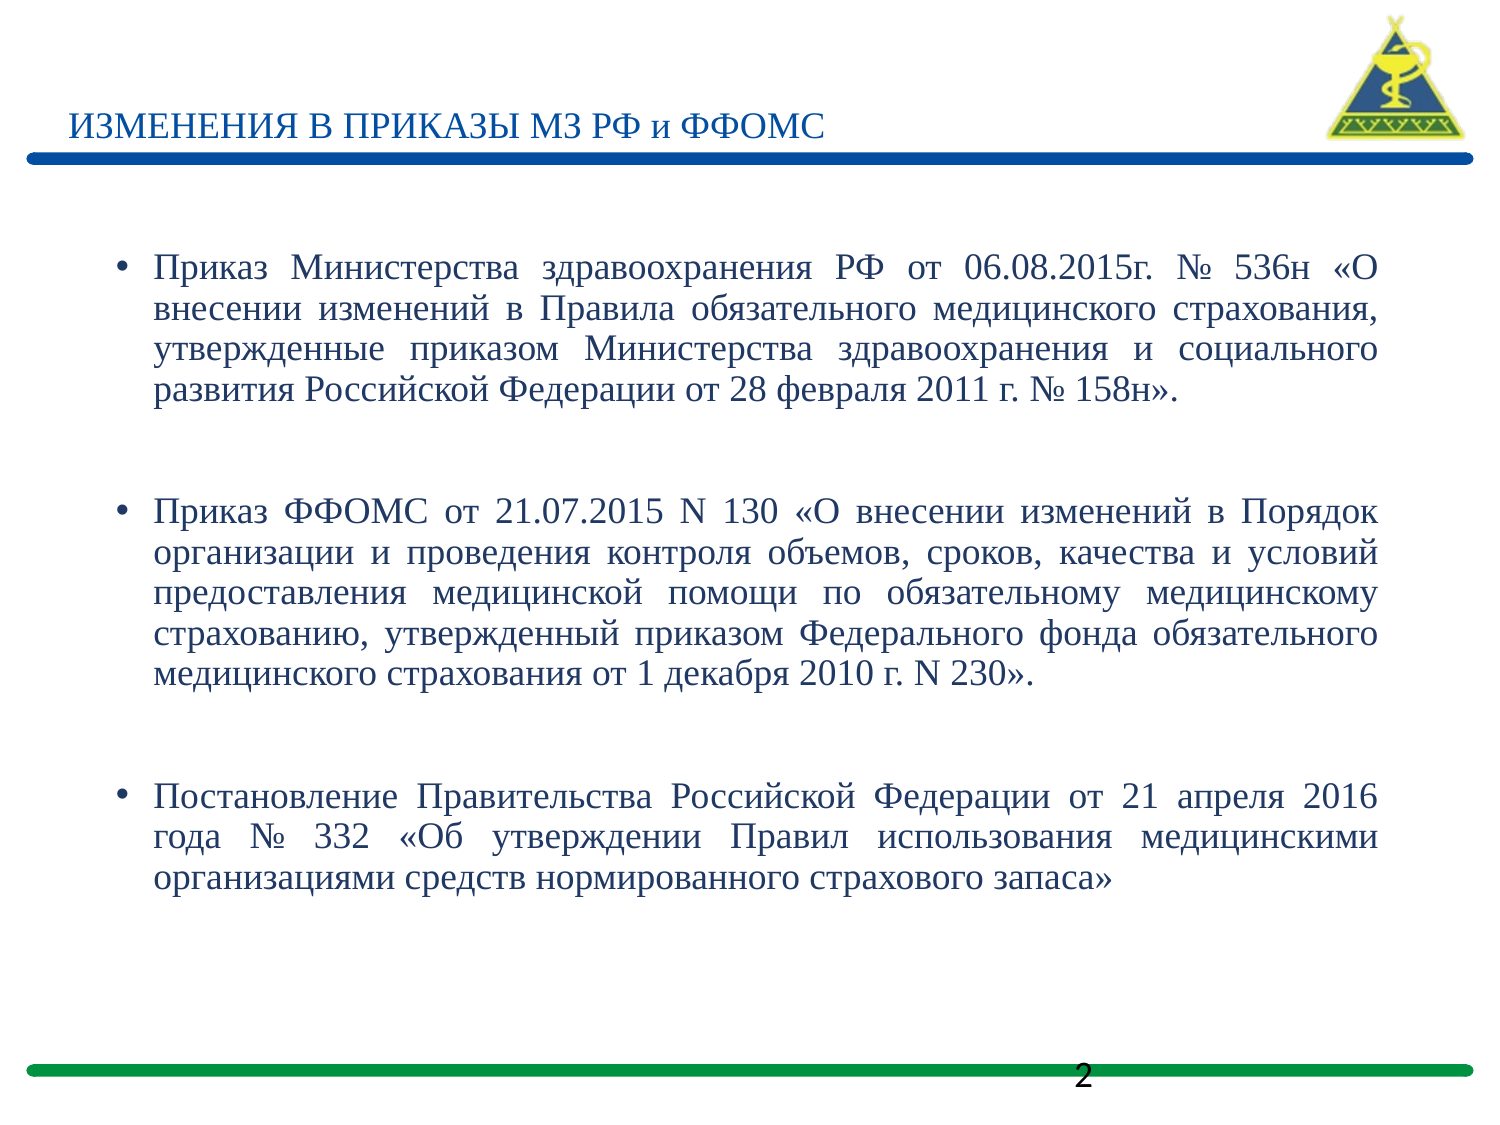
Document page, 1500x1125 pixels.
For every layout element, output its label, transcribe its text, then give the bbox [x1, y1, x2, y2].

list Приказ Министерства здравоохранения РФ от 06.08.2015г. № 536н «О внесении изменений в Правила обязательного медицинского страхования, утвержденные приказом Министерства здравоохранения и социального развития Российской Федерации от 28 февраля 2011 г. № 158н». Приказ ФФОМС от 21.07.2015 N 130 «О внесении изменений в Порядок организации и проведения контроля объемов, сроков, качества и условий предоставления медицинской помощи по обязательному медицинскому страхованию, утвержденный приказом Федерального фонда обязательного медицинского страхования от 1 декабря 2010 г. N 230». Постановление Правительства Российской Федерации от 21 апреля 2016 года № 332 «Об утверждении Правил использования медицинскими организациями средств нормированного страхового запаса» [100, 240, 1395, 1016]
slide_number 2 [1059, 1042, 1397, 1103]
title ИЗМЕНЕНИЯ В ПРИКАЗЫ МЗ РФ и ФФОМС [53, 30, 1322, 155]
picture [1323, 14, 1466, 143]
